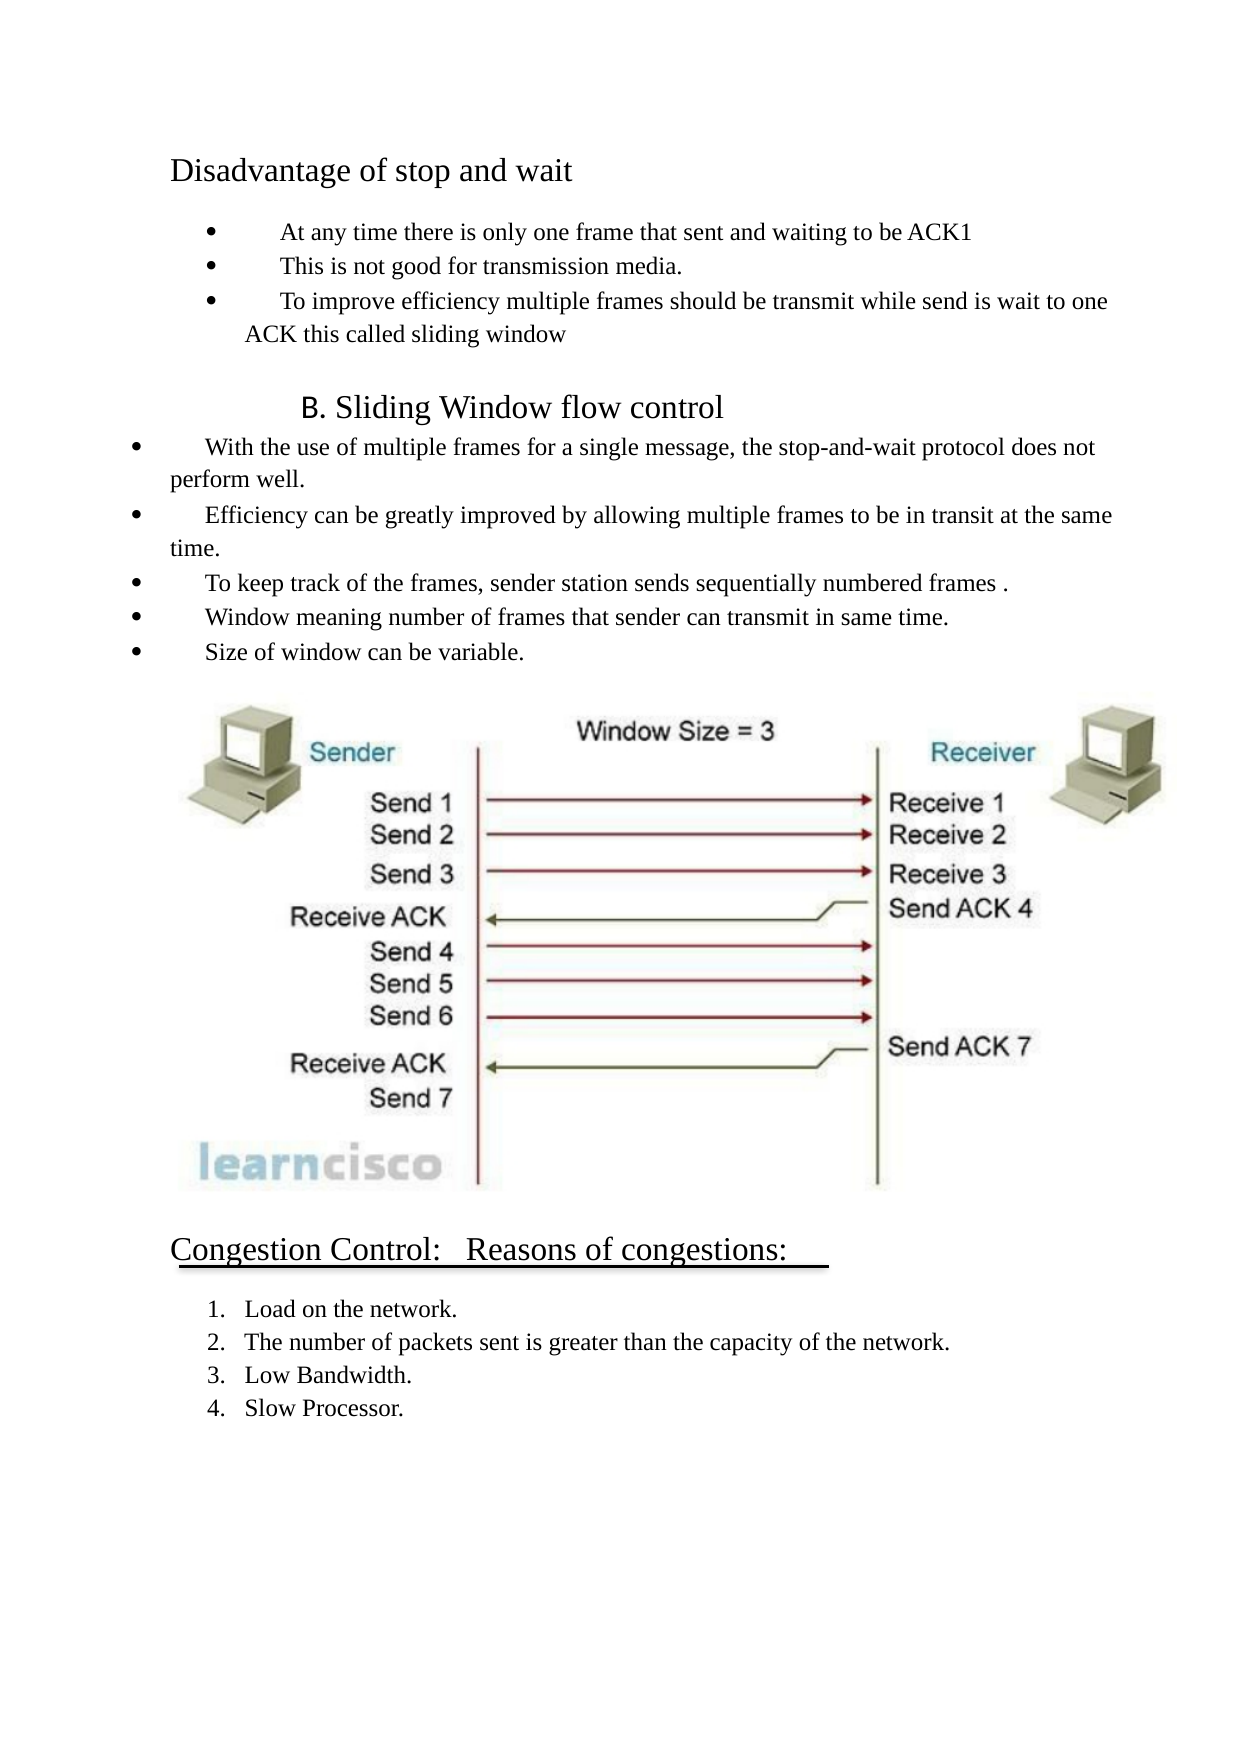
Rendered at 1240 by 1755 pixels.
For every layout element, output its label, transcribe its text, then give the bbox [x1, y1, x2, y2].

text_box Disadvantage of stop and wait  At any time there is only one frame that sent and waiting to be ACK1  This is not good for transmission media.  To improve efficiency multiple frames should be transmit while send is wait to one ACK this called sliding window B. Sliding Window flow control  With the use of multiple frames for a single message, the stop-and-wait protocol does not perform well.  Efficiency can be greatly improved by allowing multiple frames to be in transit at the same time.  To keep track of the frames, sender station sends sequentially numbered frames .  Window meaning number of frames that sender can transmit in same time.  Size of window can be variable. Congestion Control: Reasons of congestions: 1. Load on the network. 2. The number of packets sent is greater than the capacity of the network. 3. Low Bandwidth. 4. Slow Processor. [132, 148, 1114, 1422]
picture [177, 690, 1177, 1202]
